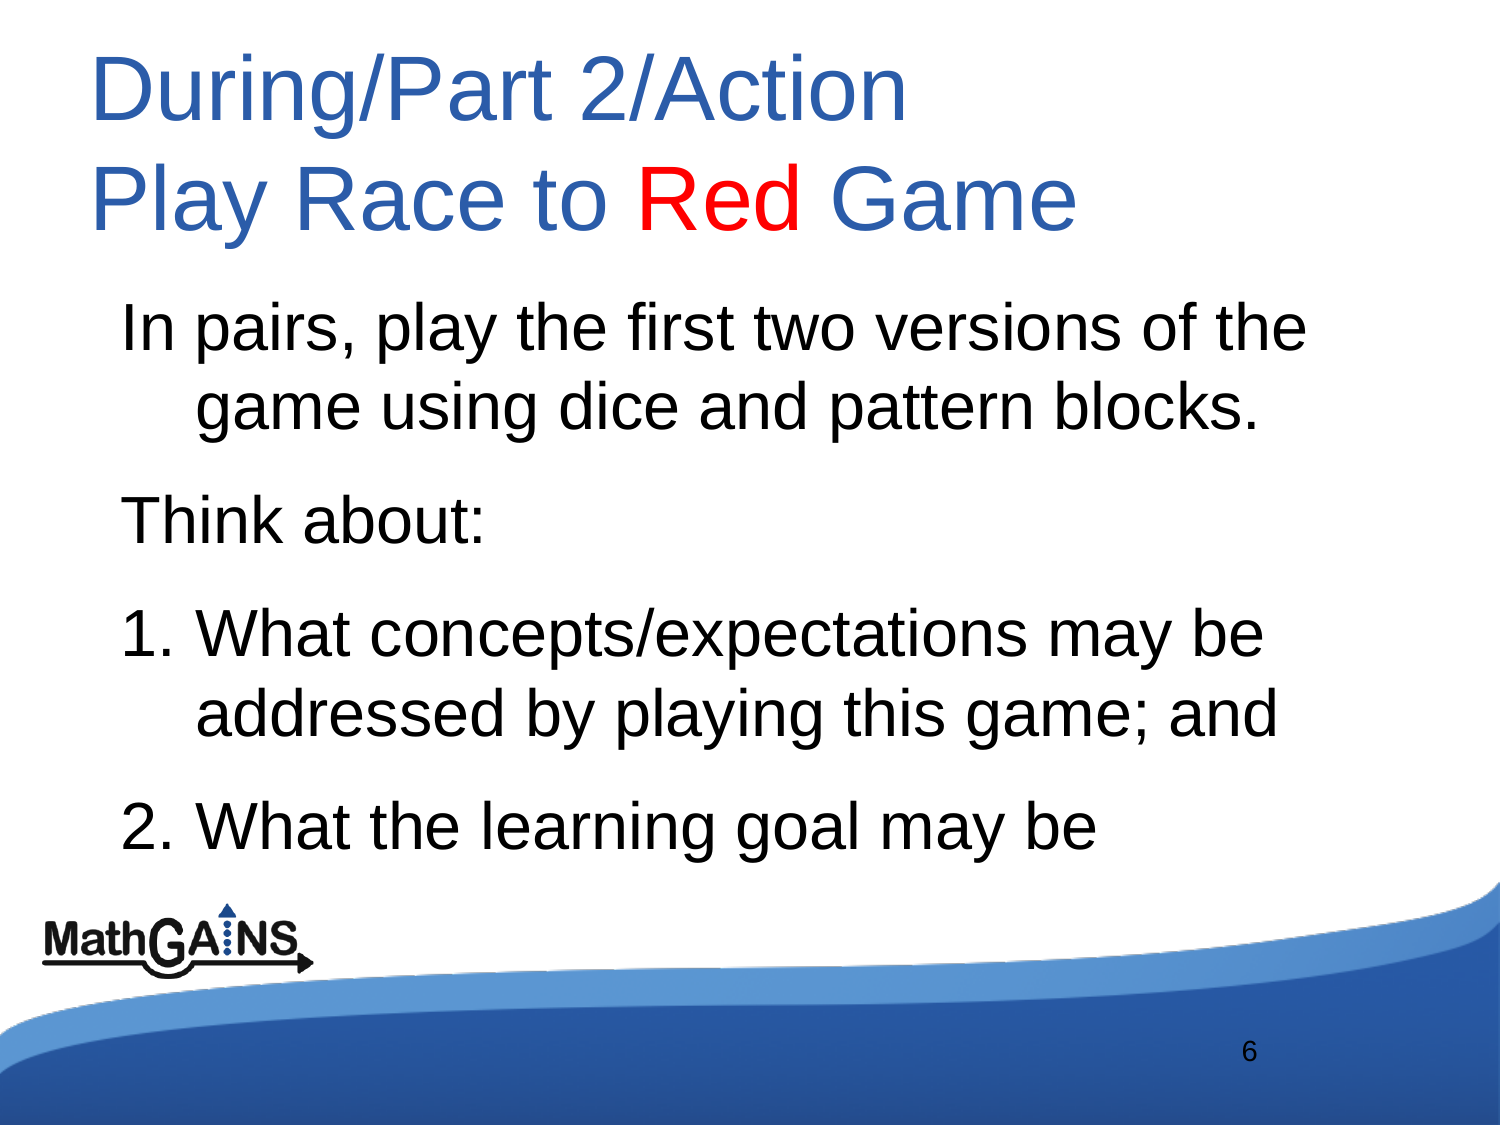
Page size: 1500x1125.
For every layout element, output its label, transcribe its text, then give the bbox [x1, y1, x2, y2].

title During/Part 2/Action Play Race to Red Game [74, 14, 1426, 263]
slide_number 6 [1223, 1023, 1277, 1075]
picture [0, 878, 1500, 1125]
text_box In pairs, play the first two versions of the game using dice and pattern blocks. Think about: What concepts/expectations may be addressed by playing this game; and What the learning goal may be [112, 274, 1400, 872]
